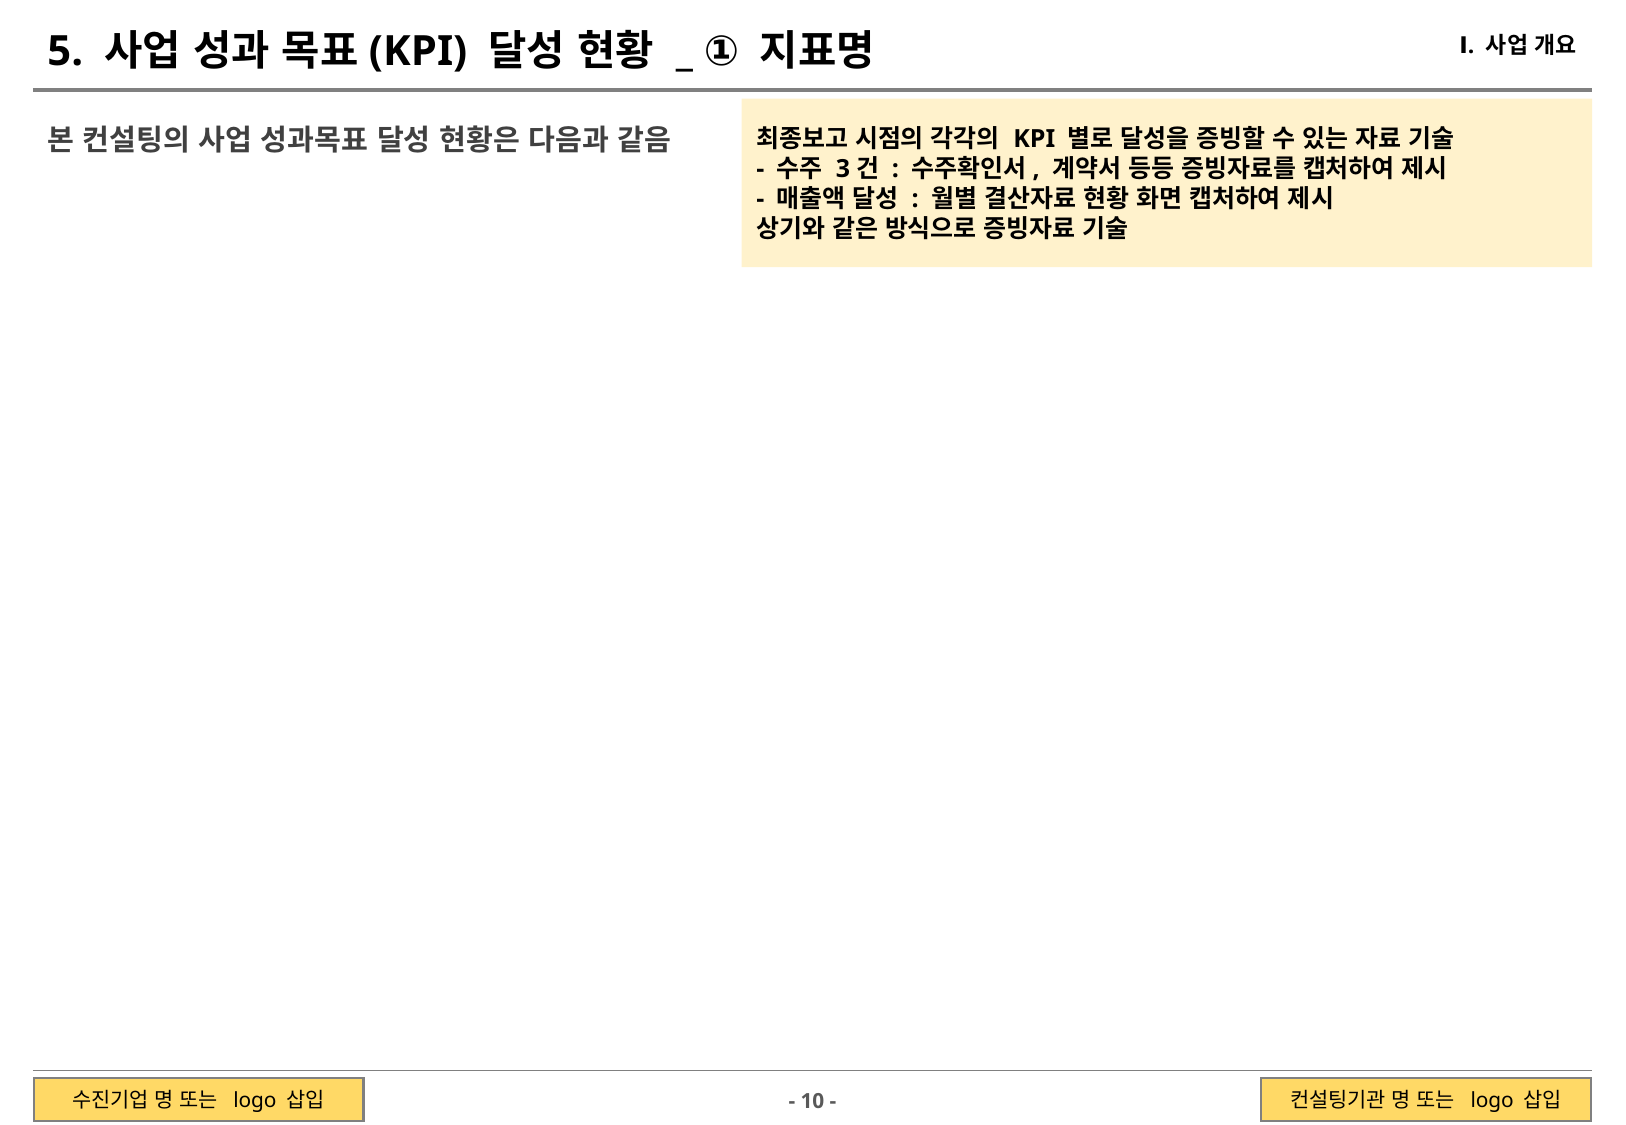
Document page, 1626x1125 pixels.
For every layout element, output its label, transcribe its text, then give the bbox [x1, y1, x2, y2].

text_box 5. 사업 성과 목표(KPI) 달성 현황 _ ① 지표명 [32, 16, 1061, 81]
text_box 최종보고 시점의 각각의 KPI 별로 달성을 증빙할 수 있는 자료 기술 - 수주 3건 : 수주확인서, 계약서 등등 증빙자료를 캡처하여 제시 - 매출액 달성 : 월별 결산자료 현황 화면 캡처하여 제시 상기와 같은 방식으로 증빙자료 기술 [741, 98, 1593, 268]
text_box Ⅰ. 사업 개요 [1308, 23, 1593, 66]
text_box 본 컨설팅의 사업 성과목표 달성 현황은 다음과 같음 [32, 113, 741, 164]
